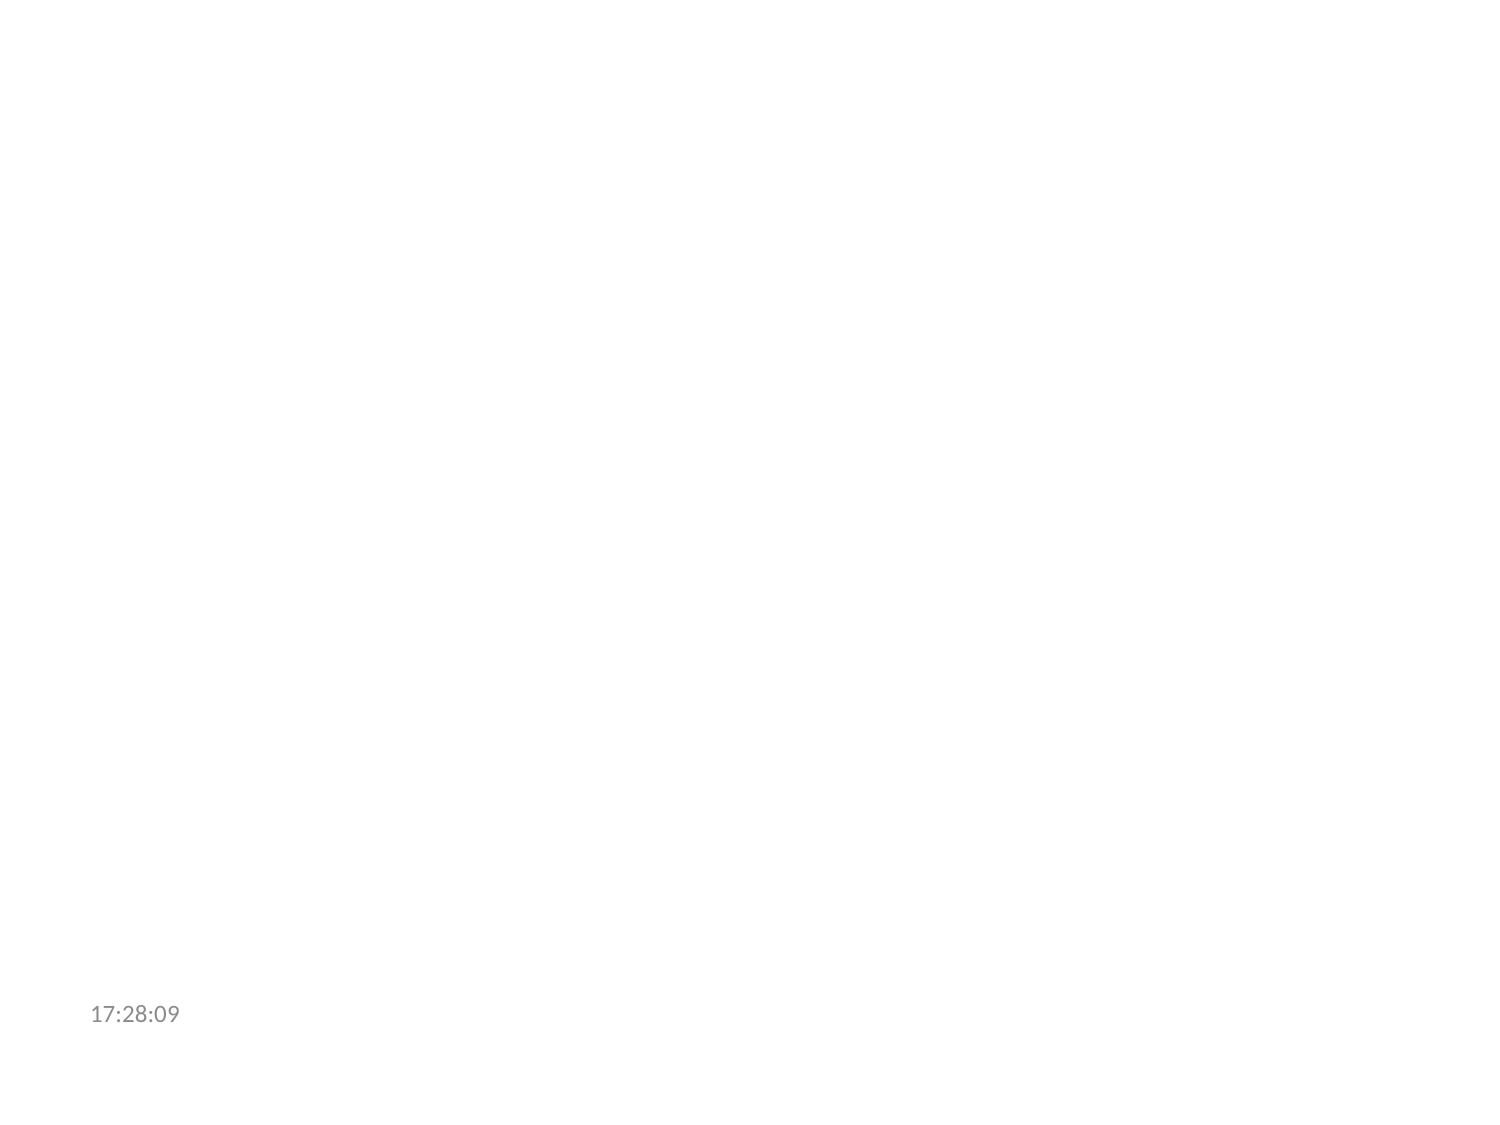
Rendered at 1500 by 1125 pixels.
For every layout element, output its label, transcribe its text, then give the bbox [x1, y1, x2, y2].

text_box 15:35:09 [75, 982, 425, 1043]
